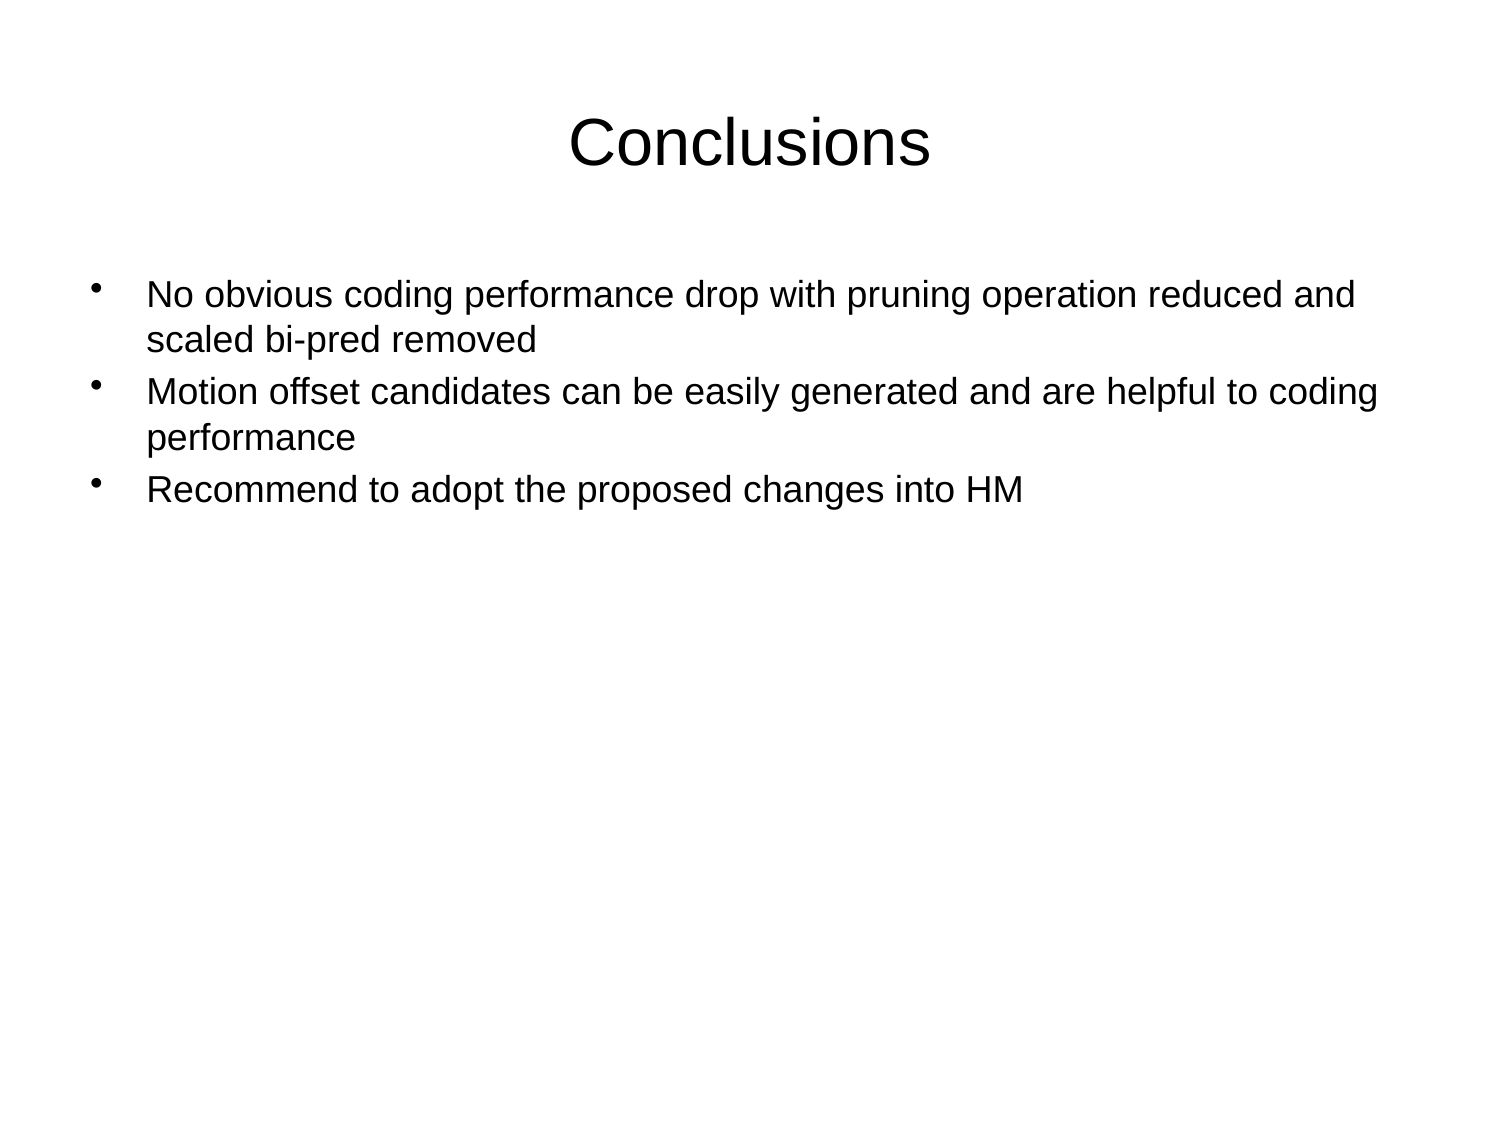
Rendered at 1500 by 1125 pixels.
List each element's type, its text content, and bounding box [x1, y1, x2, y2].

title Conclusions [74, 44, 1426, 233]
list No obvious coding performance drop with pruning operation reduced and scaled bi-pred removed Motion offset candidates can be easily generated and are helpful to coding performance Recommend to adopt the proposed changes into HM [74, 262, 1426, 1006]
